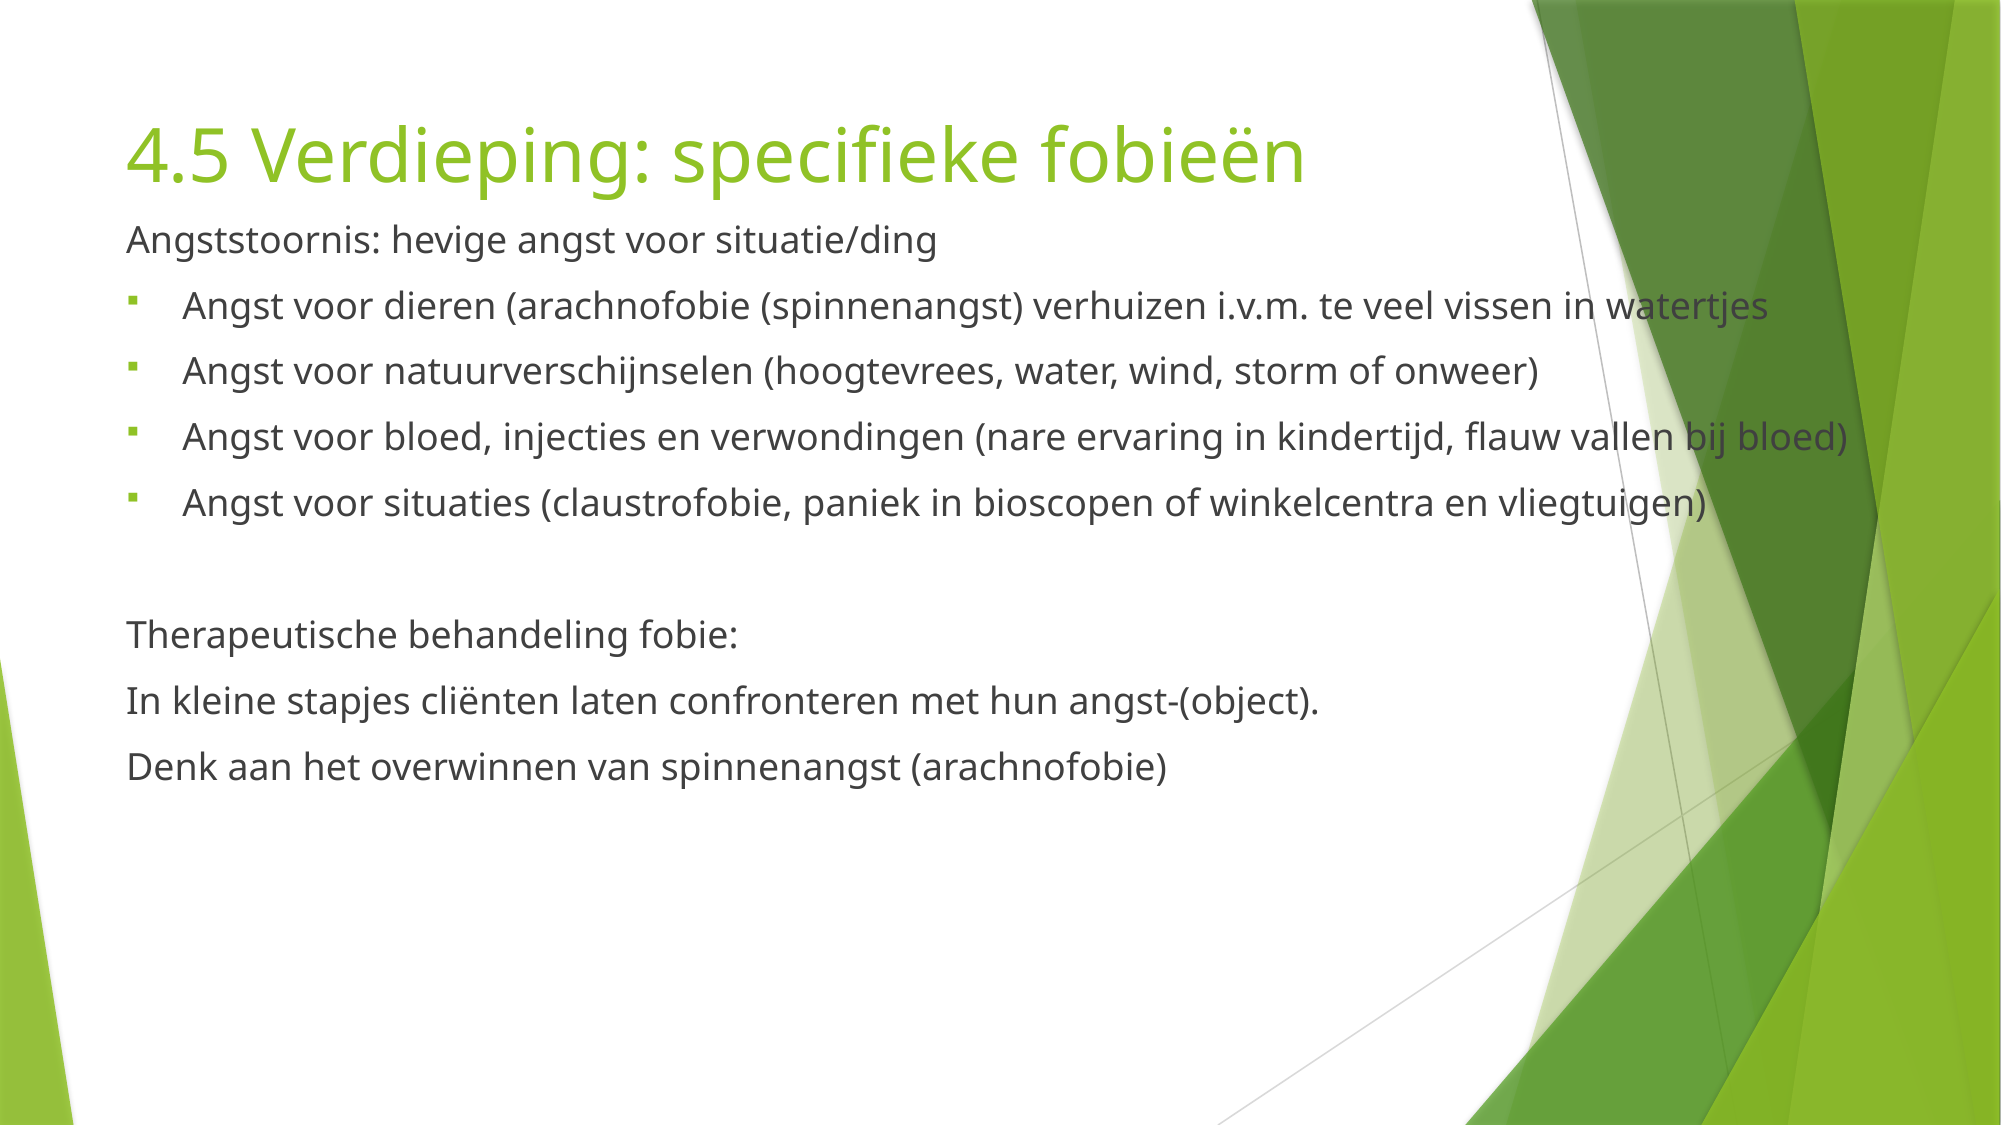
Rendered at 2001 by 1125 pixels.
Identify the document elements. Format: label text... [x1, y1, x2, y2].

list Angststoornis: hevige angst voor situatie/ding Angst voor dieren (arachnofobie (spinnenangst) verhuizen i.v.m. te veel vissen in watertjes Angst voor natuurverschijnselen (hoogtevrees, water, wind, storm of onweer) Angst voor bloed, injecties en verwondingen (nare ervaring in kindertijd, flauw vallen bij bloed) Angst voor situaties (claustrofobie, paniek in bioscopen of winkelcentra en vliegtuigen) Therapeutische behandeling fobie: In kleine stapjes cliënten laten confronteren met hun angst-(object). Denk aan het overwinnen van spinnenangst (arachnofobie) [111, 208, 1890, 845]
title 4.5 Verdieping: specifieke fobieën [111, 99, 1522, 208]
